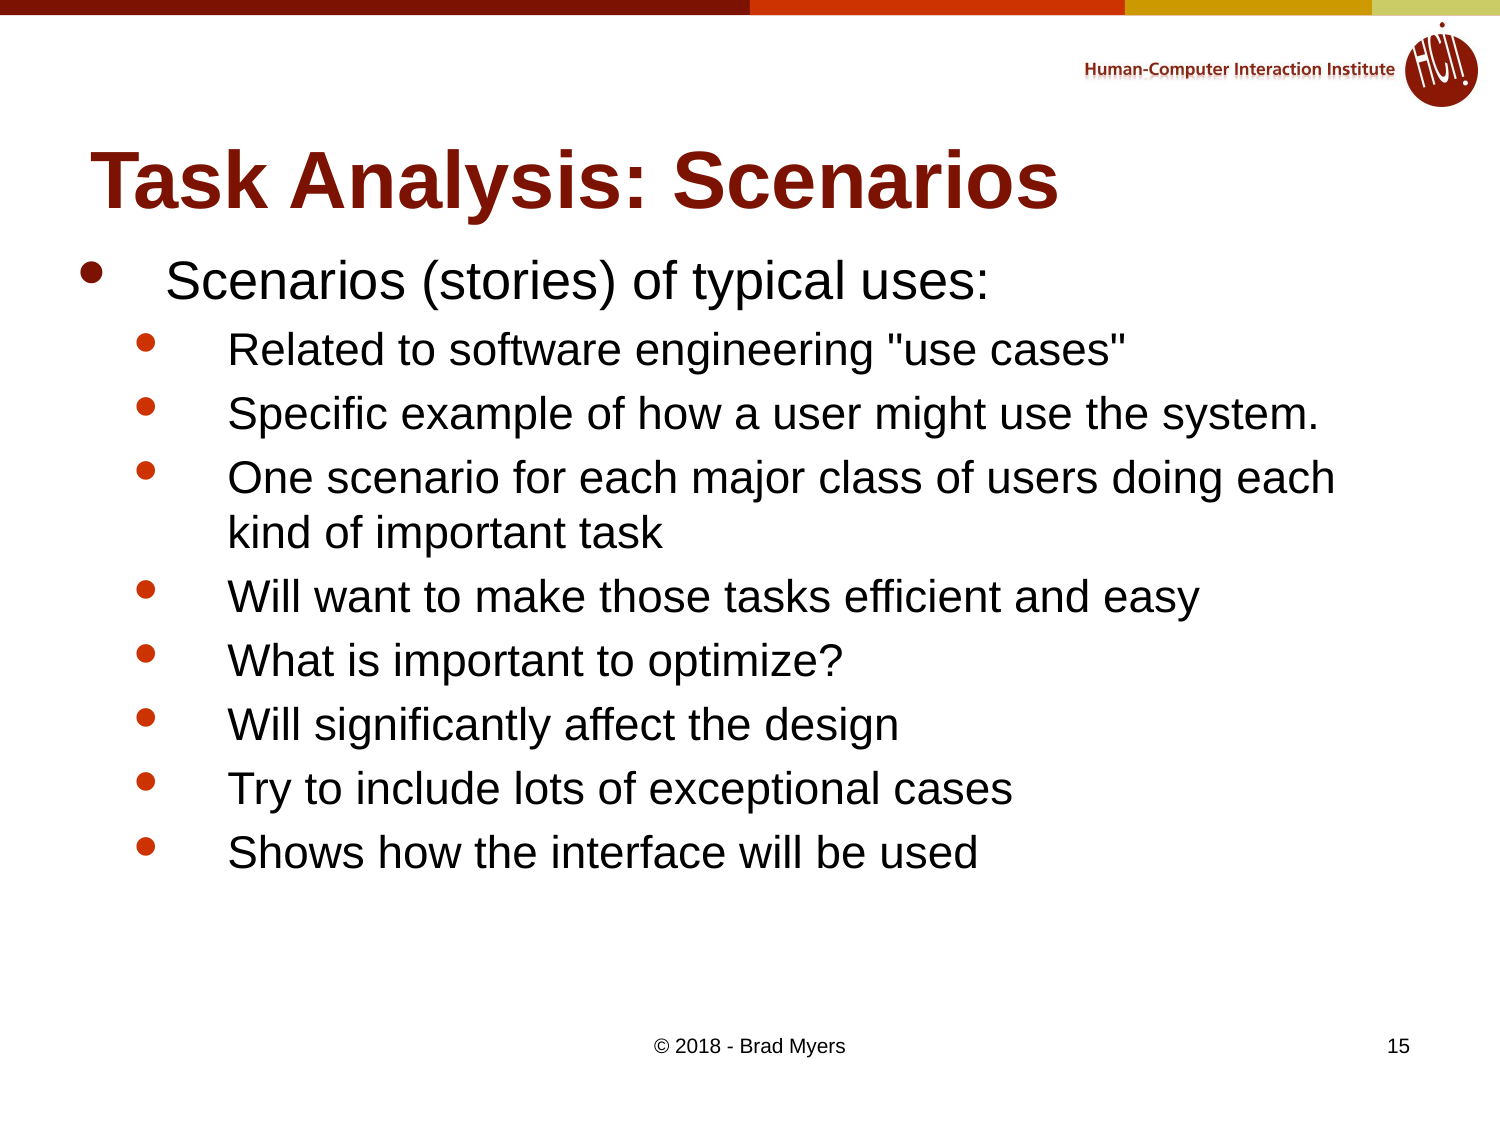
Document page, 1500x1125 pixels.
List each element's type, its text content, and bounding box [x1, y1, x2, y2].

picture [1313, 22, 1478, 107]
title Task Analysis: Scenarios [74, 19, 1313, 233]
slide_number 15 [1074, 1024, 1426, 1101]
footer © 2018 - Brad Myers [512, 1024, 988, 1101]
list Scenarios (stories) of typical uses: Related to software engineering "use cases" Specific example of how a user might use the system. One scenario for each major class of users doing each kind of important task Will want to make those tasks efficient and easy What is important to optimize? Will significantly affect the design Try to include lots of exceptional cases Shows how the interface will be used [62, 237, 1426, 1006]
